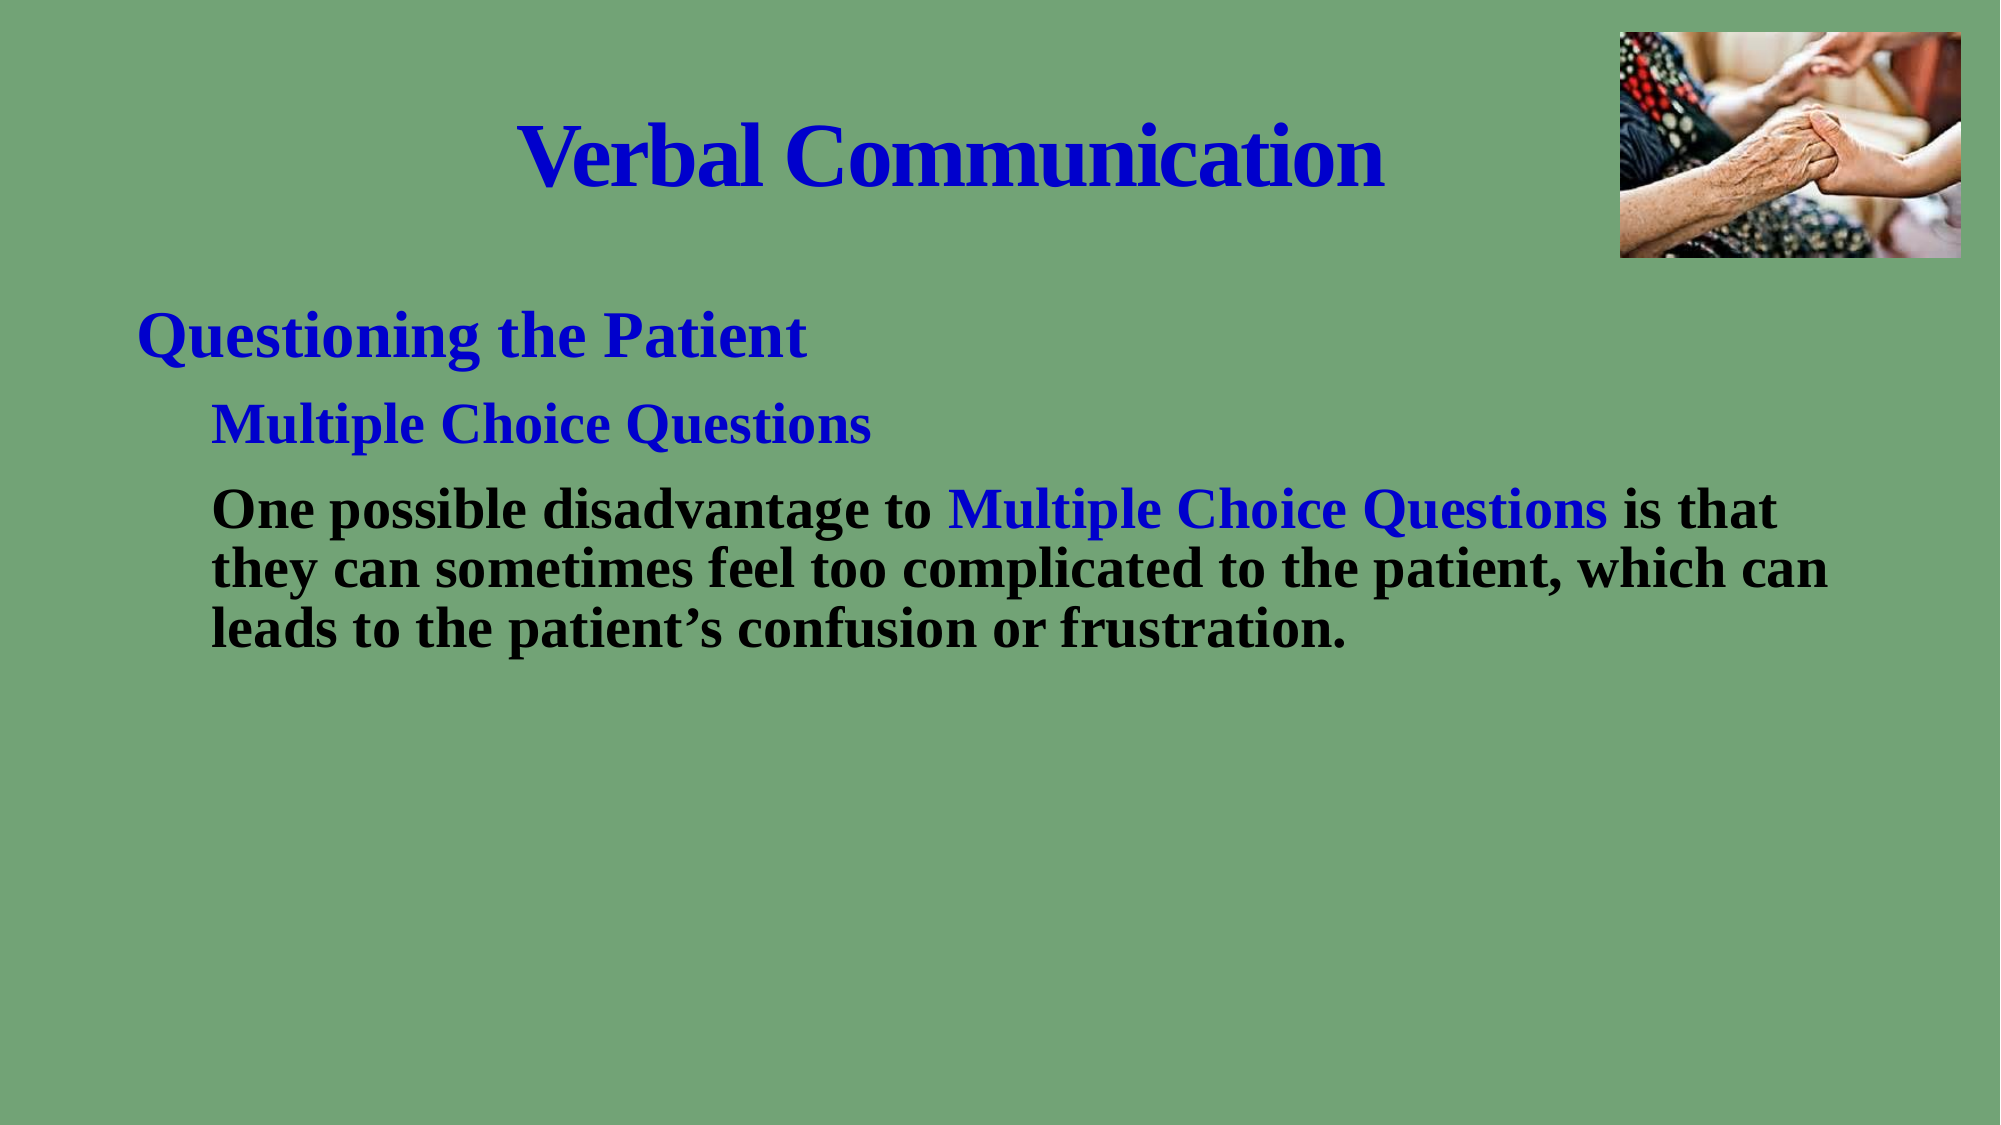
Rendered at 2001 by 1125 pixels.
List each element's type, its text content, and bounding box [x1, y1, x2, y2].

subtitle Questioning the Patient Multiple Choice Questions One possible disadvantage to Multiple Choice Questions is that they can sometimes feel too complicated to the patient, which can leads to the patient’s confusion or frustration. [121, 295, 1873, 1057]
picture [1620, 32, 1961, 258]
title Verbal Communication [227, 76, 1620, 212]
